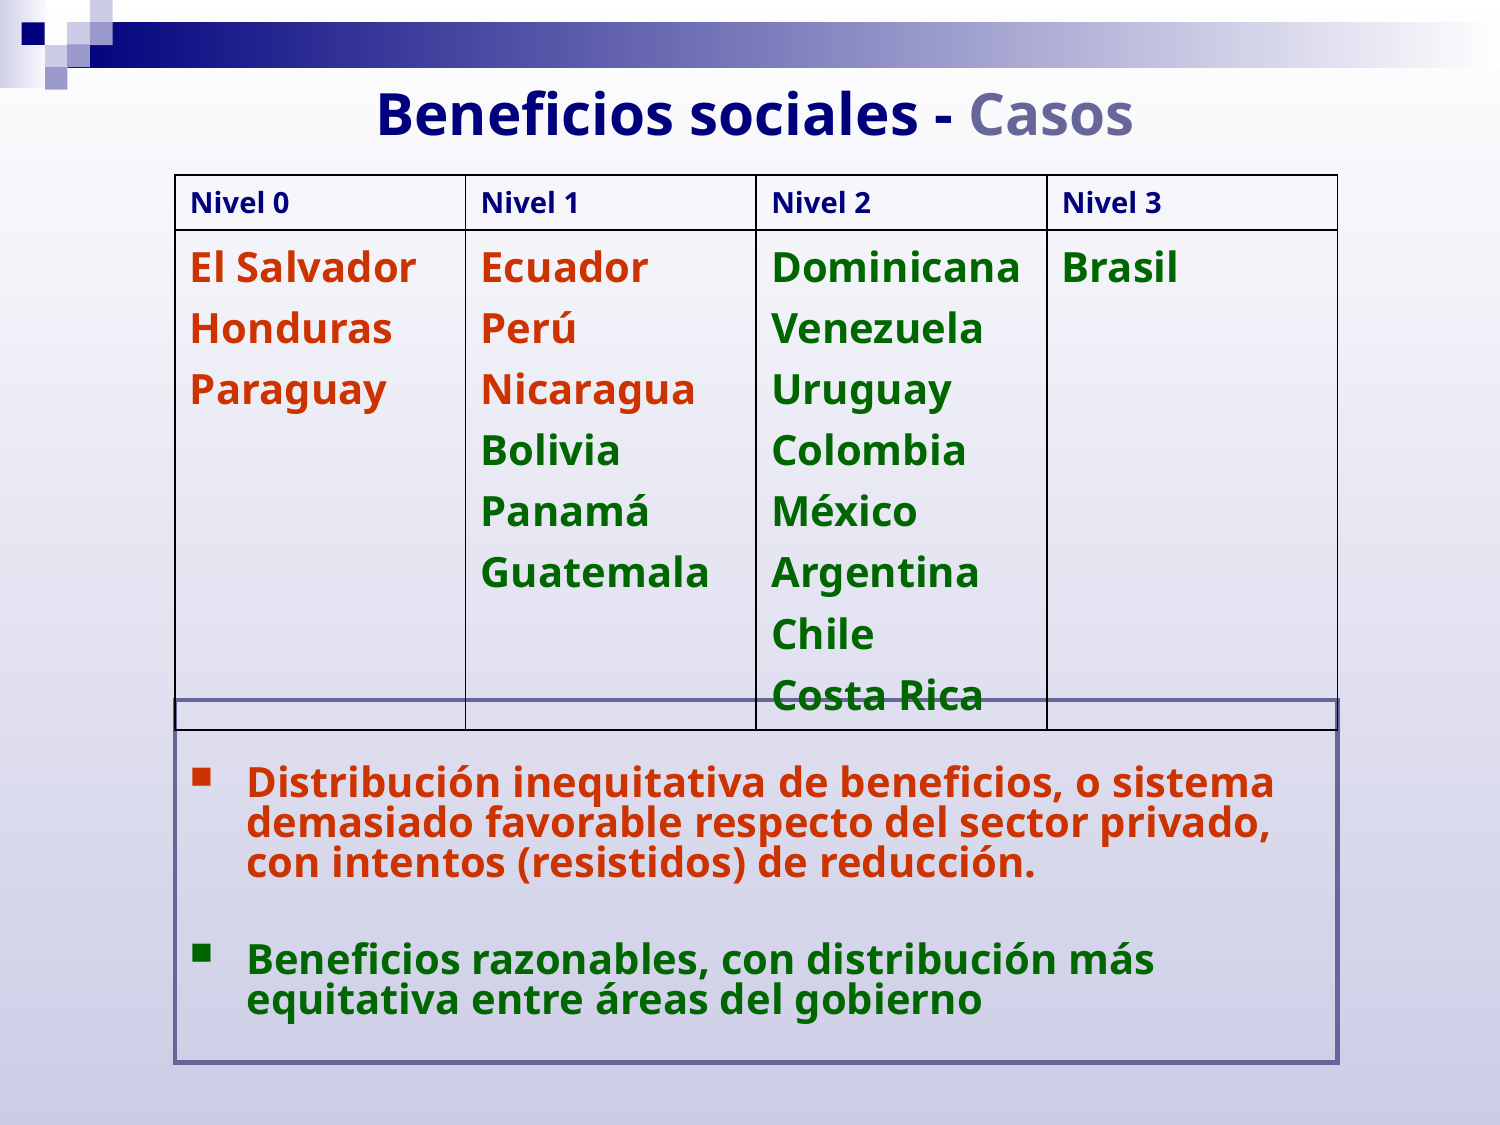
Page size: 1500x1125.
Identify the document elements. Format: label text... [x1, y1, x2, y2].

table_header Nivel 1 [466, 176, 755, 229]
table_header Nivel 3 [1048, 176, 1337, 229]
table_header Nivel 2 [757, 176, 1046, 229]
table_cell Dominicana Venezuela Uruguay Colombia México Argentina Chile Costa Rica [757, 231, 1046, 729]
title Beneficios sociales - Casos [162, 74, 1363, 151]
table_header Nivel 0 [176, 176, 465, 229]
list Distribución inequitativa de beneficios, o sistema demasiado favorable respecto del sector privado, con intentos (resistidos) de reducción. Beneficios razonables, con distribución más equitativa entre áreas del gobierno [174, 731, 1338, 1063]
table_cell Ecuador Perú Nicaragua Bolivia Panamá Guatemala [466, 231, 755, 729]
table_cell Brasil [1048, 231, 1337, 729]
table_cell El Salvador Honduras Paraguay [176, 231, 465, 729]
